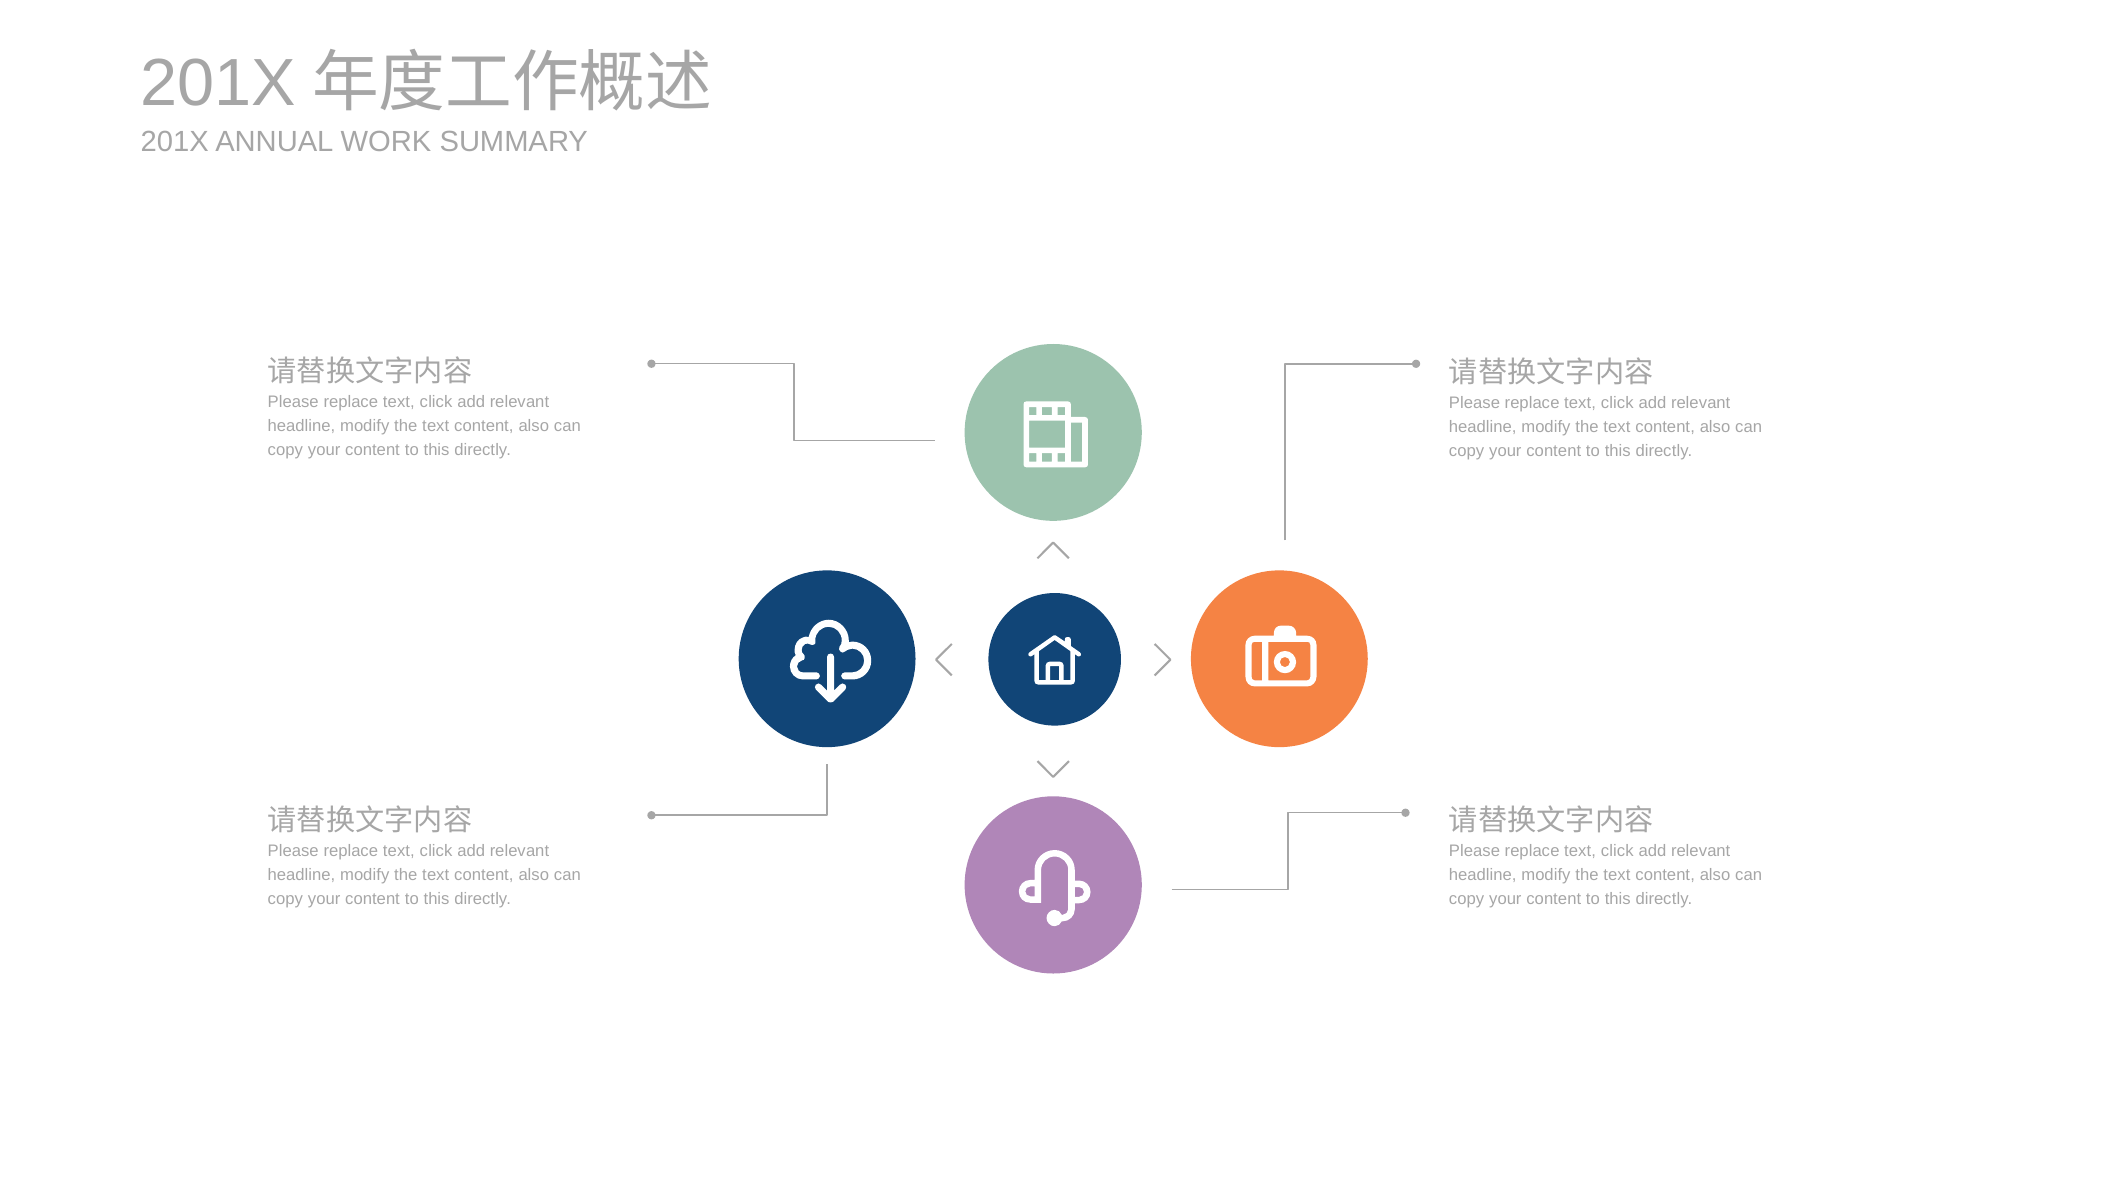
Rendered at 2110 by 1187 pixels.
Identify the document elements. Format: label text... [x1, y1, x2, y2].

text_box [988, 593, 1121, 726]
text_box 请替换文字内容 Please replace text, click add relevant headline, modify the text content, also can copy your content to this directly. [1449, 346, 1798, 460]
text_box 请替换文字内容 Please replace text, click add relevant headline, modify the text content, also can copy your content to this directly. [267, 794, 617, 908]
text_box [647, 359, 935, 442]
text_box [789, 619, 872, 703]
text_box [1023, 401, 1088, 468]
text_box [964, 796, 1142, 974]
text_box [964, 343, 1142, 521]
text_box 请替换文字内容 Please replace text, click add relevant headline, modify the text content, also can copy your content to this directly. [267, 345, 617, 460]
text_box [1245, 625, 1317, 687]
text_box 201X ANNUAL WORK SUMMARY [140, 122, 602, 158]
text_box [1037, 542, 1069, 559]
text_box 201X年度工作概述 [140, 38, 789, 119]
text_box [1190, 570, 1368, 748]
text_box [936, 643, 952, 676]
text_box [647, 764, 828, 820]
text_box [1037, 761, 1069, 777]
text_box [1028, 635, 1081, 685]
text_box [1018, 850, 1091, 927]
text_box [738, 570, 916, 748]
text_box [1171, 808, 1410, 891]
text_box 请替换文字内容 Please replace text, click add relevant headline, modify the text content, also can copy your content to this directly. [1449, 794, 1798, 908]
text_box [1154, 643, 1171, 676]
text_box [1284, 359, 1421, 541]
